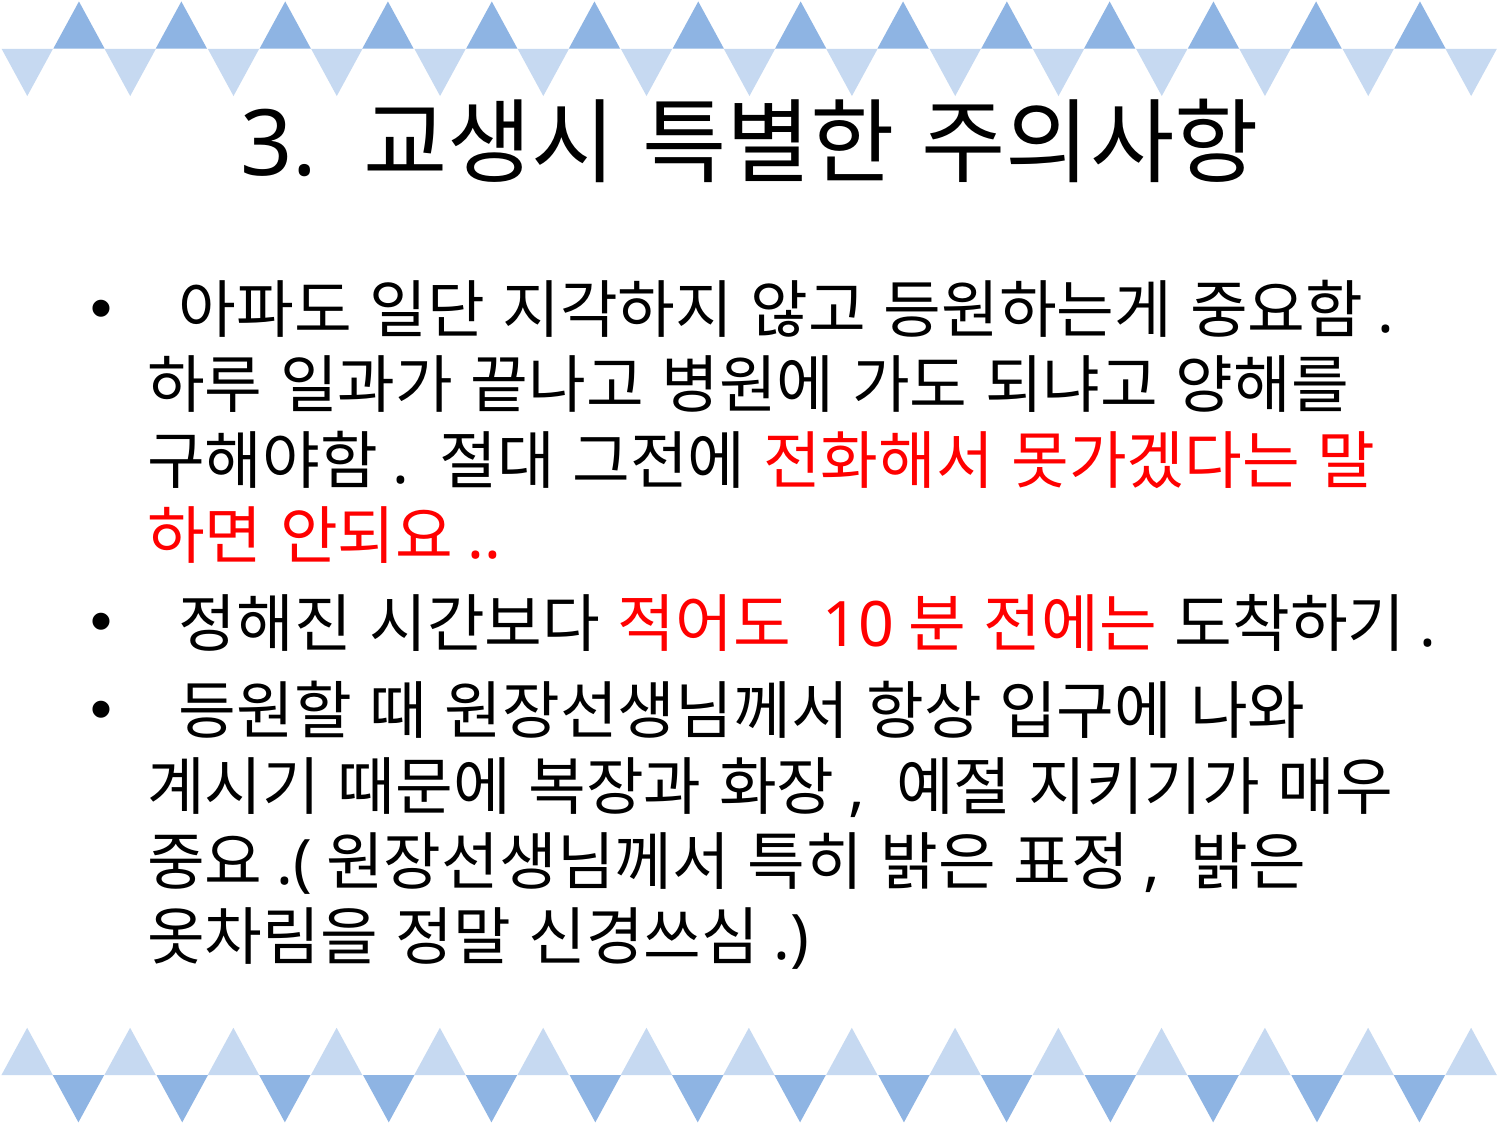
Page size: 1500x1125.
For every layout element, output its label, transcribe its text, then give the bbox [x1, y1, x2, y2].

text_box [1, 1027, 1498, 1123]
title 3. 교생시 특별한 주의사항 [75, 106, 1425, 233]
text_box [1, 1, 1498, 97]
list 아파도 일단 지각하지 않고 등원하는게 중요함. 하루 일과가 끝나고 병원에 가도 되냐고 양해를 구해야함. 절대 그전에 전화해서 못가겠다는 말 하면 안되요.. 정해진 시간보다 적어도 10분 전에는 도착하기. 등원할 때 원장선생님께서 항상 입구에 나와 계시기 때문에 복장과 화장, 예절 지키기가 매우 중요.(원장선생님께서 특히 밝은 표정, 밝은 옷차림을 정말 신경쓰심.) [75, 262, 1425, 1005]
